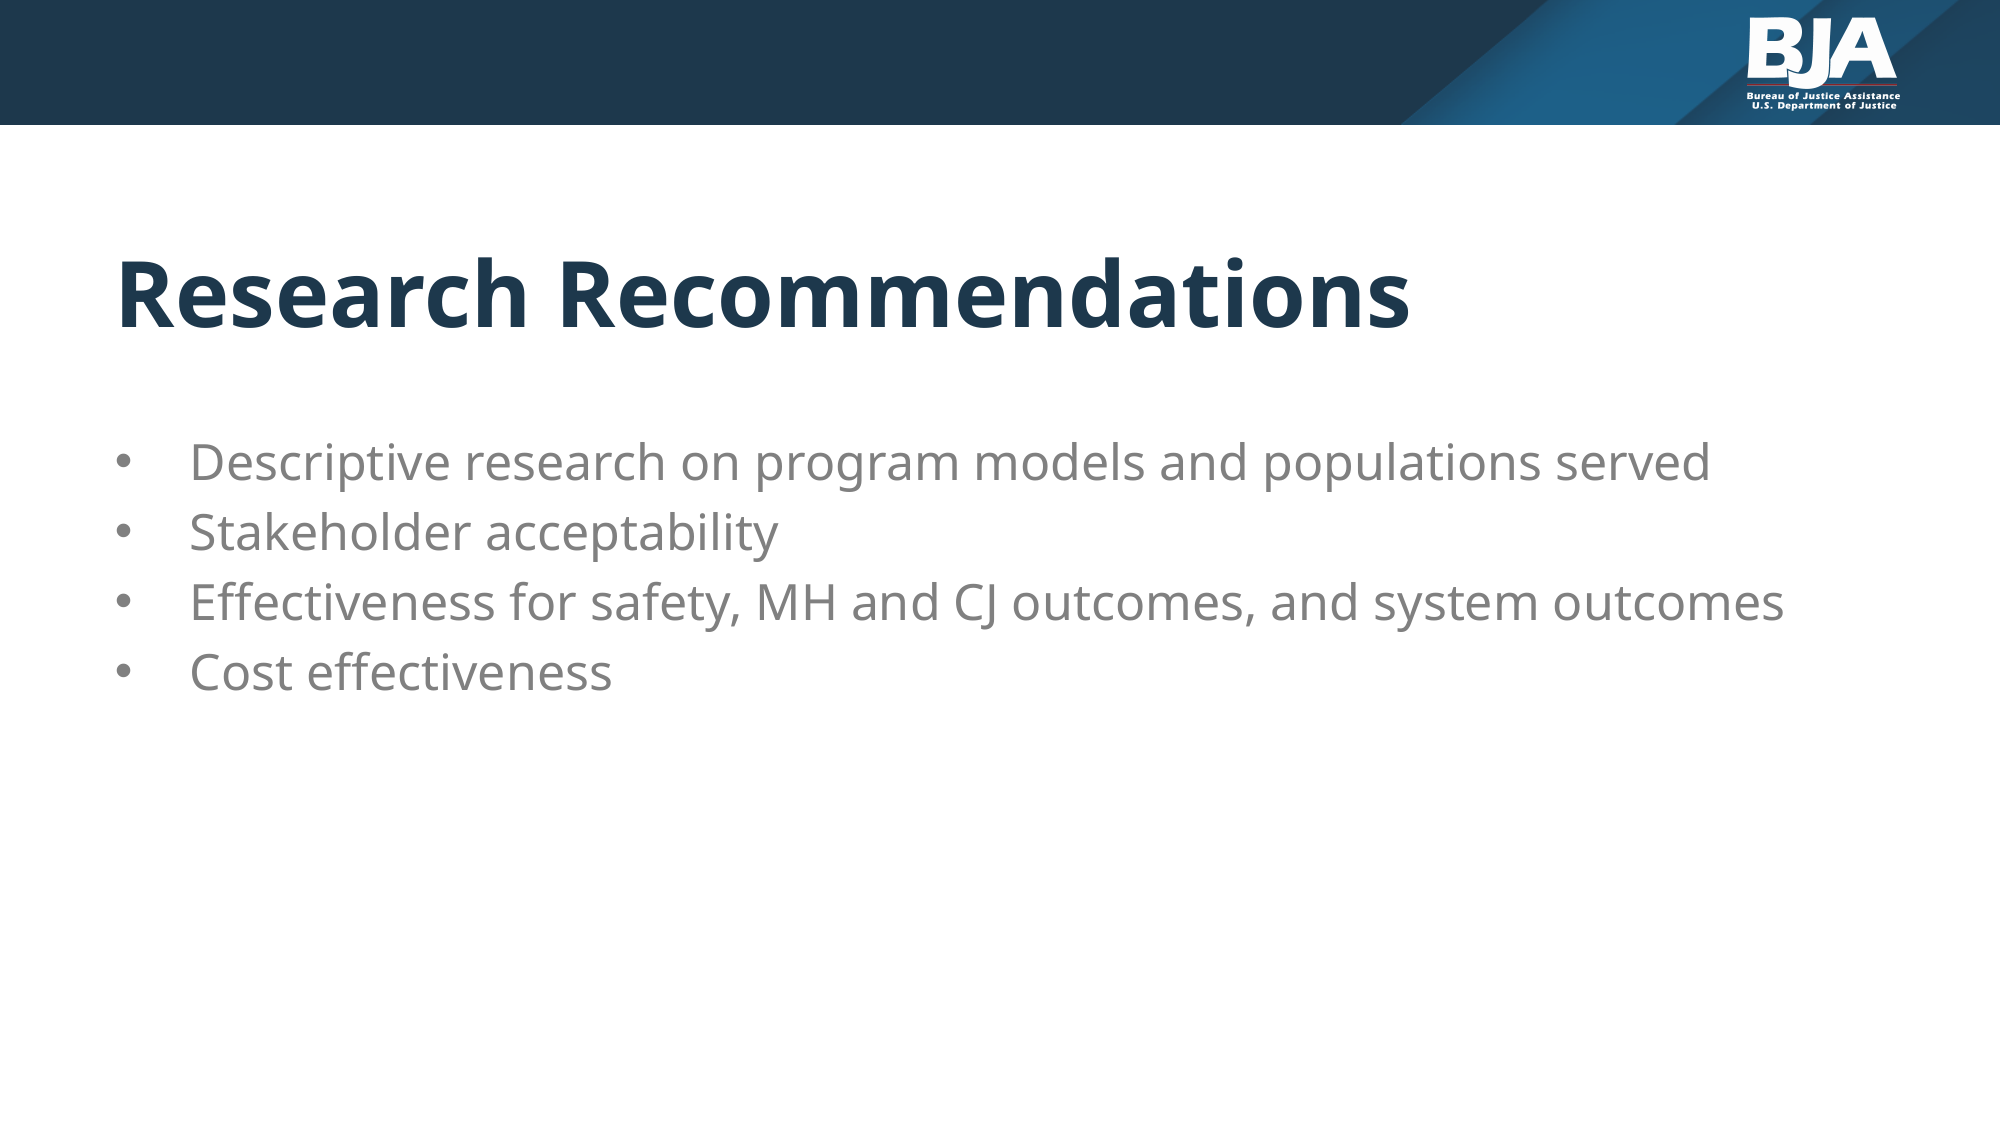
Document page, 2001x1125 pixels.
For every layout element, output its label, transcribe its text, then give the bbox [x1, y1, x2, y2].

picture [0, 0, 2000, 125]
title Research Recommendations [99, 196, 1900, 384]
list Descriptive research on program models and populations served Stakeholder acceptability Effectiveness for safety, MH and CJ outcomes, and system outcomes Cost effectiveness [99, 422, 1900, 1005]
